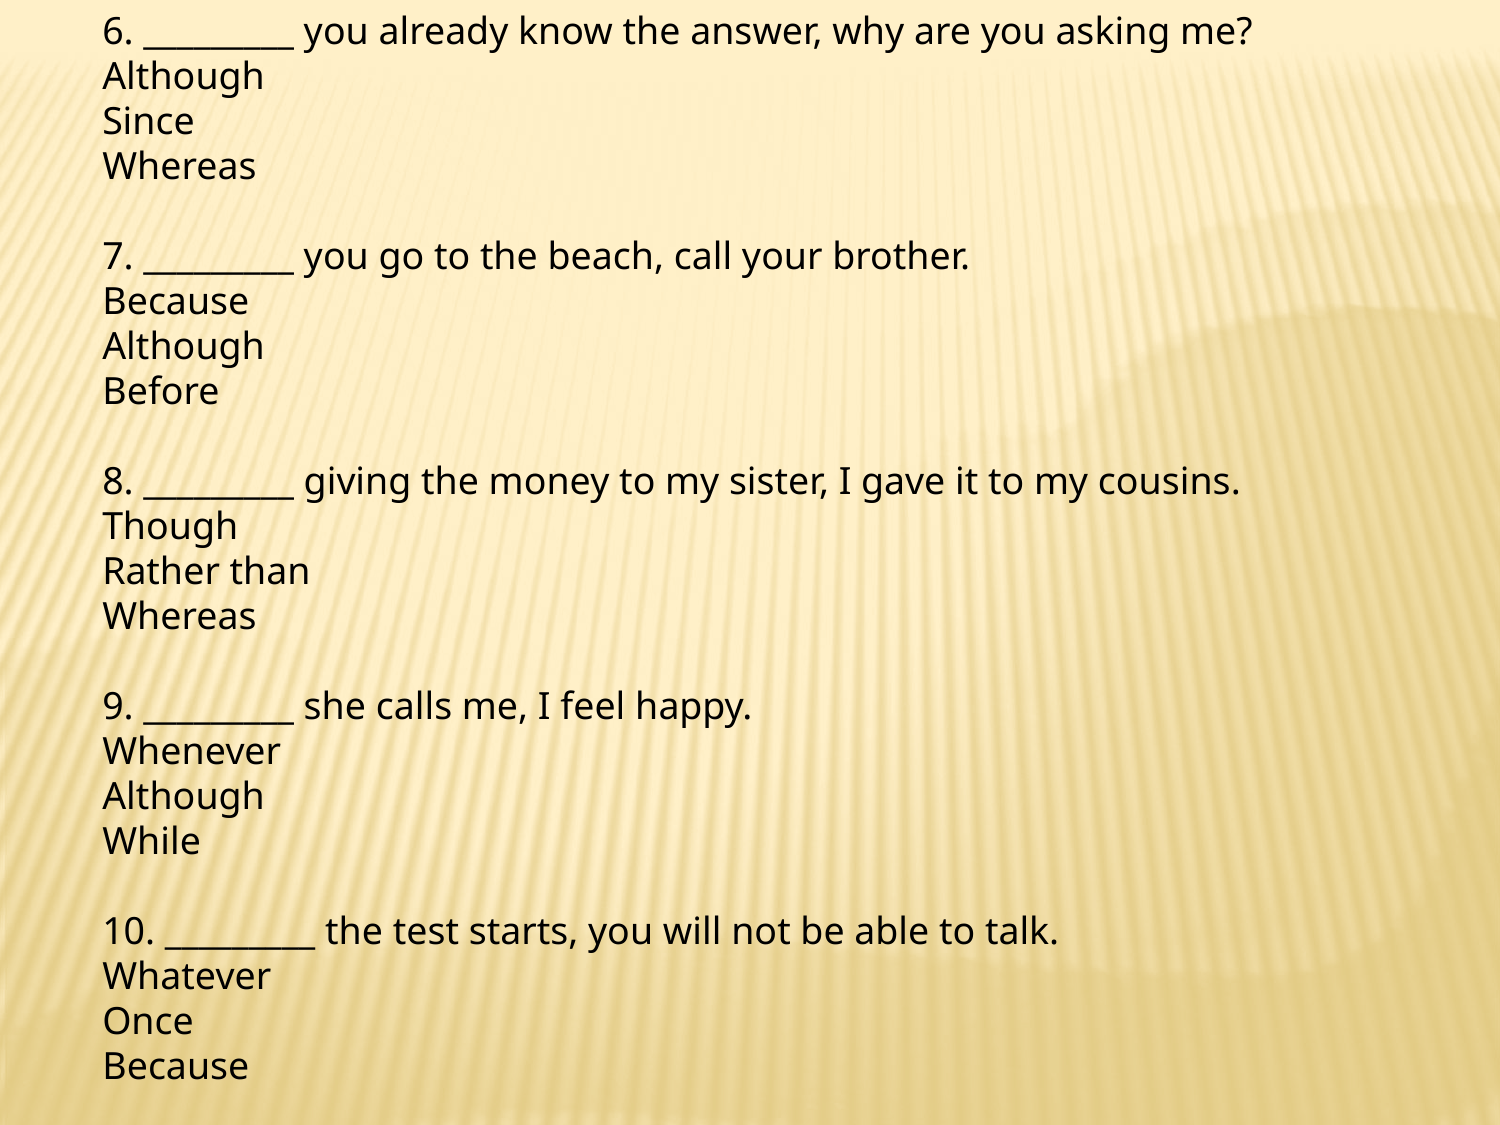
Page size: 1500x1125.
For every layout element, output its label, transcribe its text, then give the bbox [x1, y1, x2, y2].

text_box 6. _________ you already know the answer, why are you asking me? Although Since Whereas 7. _________ you go to the beach, call your brother. Because Although Before 8. _________ giving the money to my sister, I gave it to my cousins. Though Rather than Whereas 9. _________ she calls me, I feel happy. Whenever Although While 10. _________ the test starts, you will not be able to talk. Whatever Once Because [87, 0, 1425, 1095]
